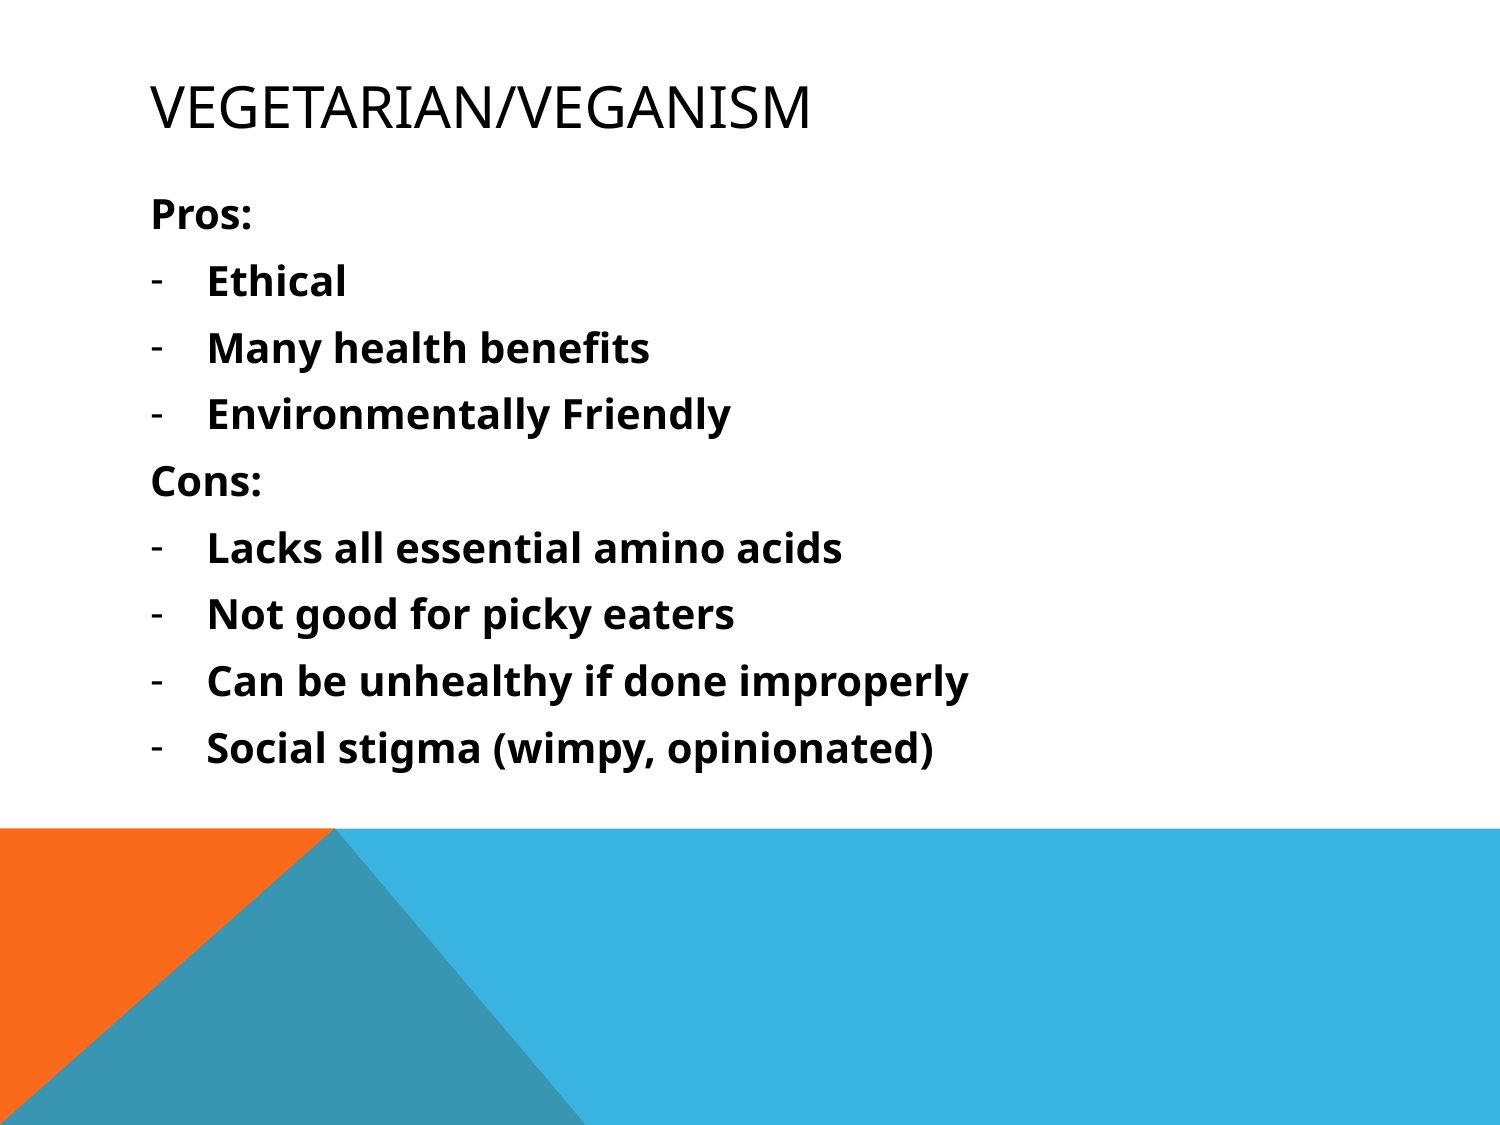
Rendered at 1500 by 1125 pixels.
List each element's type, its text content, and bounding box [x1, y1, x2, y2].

list Pros: Ethical Many health benefits Environmentally Friendly Cons: Lacks all essential amino acids Not good for picky eaters Can be unhealthy if done improperly Social stigma (wimpy, opinionated) [135, 180, 1369, 768]
title Vegetarian/veganism [135, 60, 1369, 150]
